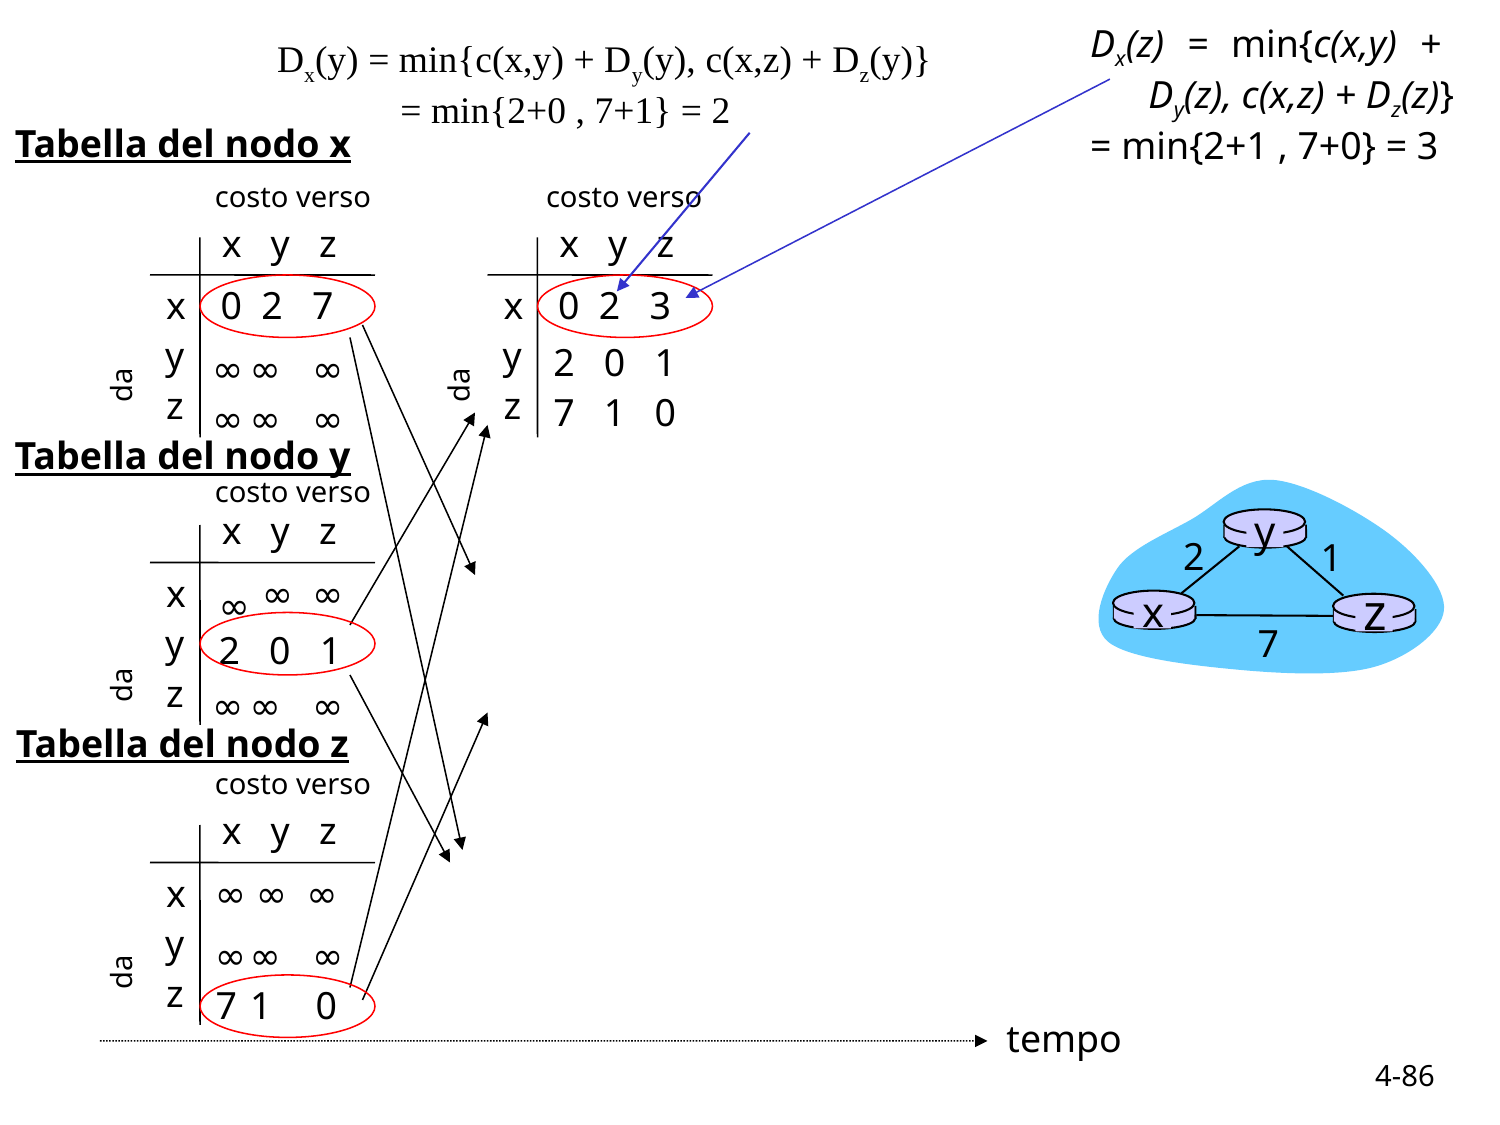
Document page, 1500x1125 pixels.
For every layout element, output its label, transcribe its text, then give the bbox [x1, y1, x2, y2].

text_box [537, 274, 713, 338]
text_box x [488, 274, 539, 335]
text_box x [151, 562, 201, 623]
text_box x y z [544, 221, 674, 273]
text_box [435, 834, 451, 863]
text_box ∞ [234, 337, 296, 387]
text_box 2 0 1 [538, 331, 692, 381]
text_box [366, 712, 489, 992]
text_box [975, 1034, 988, 1048]
text_box ∞ [297, 924, 358, 975]
text_box Tabella del nodo z [1, 712, 364, 773]
text_box ∞ [234, 387, 296, 424]
text_box da [95, 940, 146, 1005]
slide_number 4-86 [1338, 1049, 1451, 1125]
text_box Tabella del nodo x [0, 112, 367, 173]
text_box y [150, 912, 200, 973]
text_box ∞ [353, 960, 358, 985]
text_box ∞ [354, 674, 358, 687]
text_box da [432, 352, 483, 417]
text_box ∞ [358, 924, 363, 950]
text_box [460, 541, 476, 575]
text_box ∞ [197, 674, 234, 712]
text_box z [151, 374, 197, 424]
text_box [451, 797, 466, 850]
text_box ∞ [247, 562, 297, 574]
text_box ∞ [197, 337, 234, 387]
text_box z [488, 374, 537, 435]
text_box da [95, 352, 146, 417]
text_box ∞ [234, 680, 296, 712]
text_box ∞ 2 0 1 [203, 574, 357, 634]
text_box 0 2 7 [205, 274, 284, 294]
text_box ∞ [234, 924, 296, 975]
text_box y [150, 612, 200, 673]
text_box ∞ [297, 680, 358, 712]
text_box [616, 132, 750, 292]
text_box Tabella del nodo y [0, 424, 366, 485]
text_box ∞ ∞ ∞ [199, 862, 363, 923]
text_box y [150, 324, 200, 385]
text_box costo verso [200, 170, 387, 221]
text_box tempo [991, 1007, 1137, 1068]
text_box 0 2 7 [205, 318, 247, 335]
text_box [200, 974, 376, 1038]
text_box x y z [207, 221, 353, 273]
text_box y [487, 324, 537, 385]
text_box 0 [328, 1028, 353, 1035]
text_box x [151, 862, 199, 912]
text_box 0 2 3 [543, 319, 568, 331]
text_box ∞ [297, 562, 358, 611]
text_box 0 [300, 974, 352, 983]
text_box costo verso [531, 170, 717, 221]
text_box ∞ [297, 337, 358, 387]
text_box x y z [207, 517, 353, 560]
text_box ∞ [199, 924, 234, 985]
text_box 0 2 7 [291, 274, 349, 283]
text_box ∞ [358, 939, 363, 985]
text_box ∞ 2 0 1 [203, 653, 357, 680]
text_box costo verso [200, 466, 387, 517]
text_box 7 1 0 [538, 381, 692, 442]
text_box 0 2 7 [328, 329, 349, 335]
text_box ∞ [297, 387, 358, 424]
text_box 1 [235, 974, 282, 980]
text_box Dx(z) = min{c(x,y) + Dy(z), c(x,z) + Dz(z)} = min{2+1 , 7+0} = 3 [1075, 12, 1479, 175]
text_box [351, 412, 475, 622]
text_box z [151, 962, 199, 1023]
text_box [350, 424, 491, 984]
text_box costo verso [200, 758, 387, 808]
text_box costo verso [677, 172, 718, 221]
text_box [200, 612, 376, 675]
text_box [685, 79, 1110, 298]
text_box 0 2 3 [632, 274, 687, 283]
text_box 0 2 3 [543, 274, 621, 294]
text_box x y z [207, 808, 353, 860]
text_box da [95, 653, 146, 712]
text_box [200, 274, 376, 338]
text_box ∞ [197, 387, 234, 424]
text_box x [151, 274, 201, 335]
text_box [1087, 477, 1447, 677]
text_box Dx(y) = min{c(x,y) + Dy(y), c(x,z) + Dz(y)} = min{2+0 , 7+1} = 2 [262, 27, 956, 139]
text_box 7 [200, 1011, 235, 1035]
text_box z [151, 662, 199, 712]
text_box x y z [634, 221, 690, 273]
text_box 7 [200, 974, 235, 1001]
